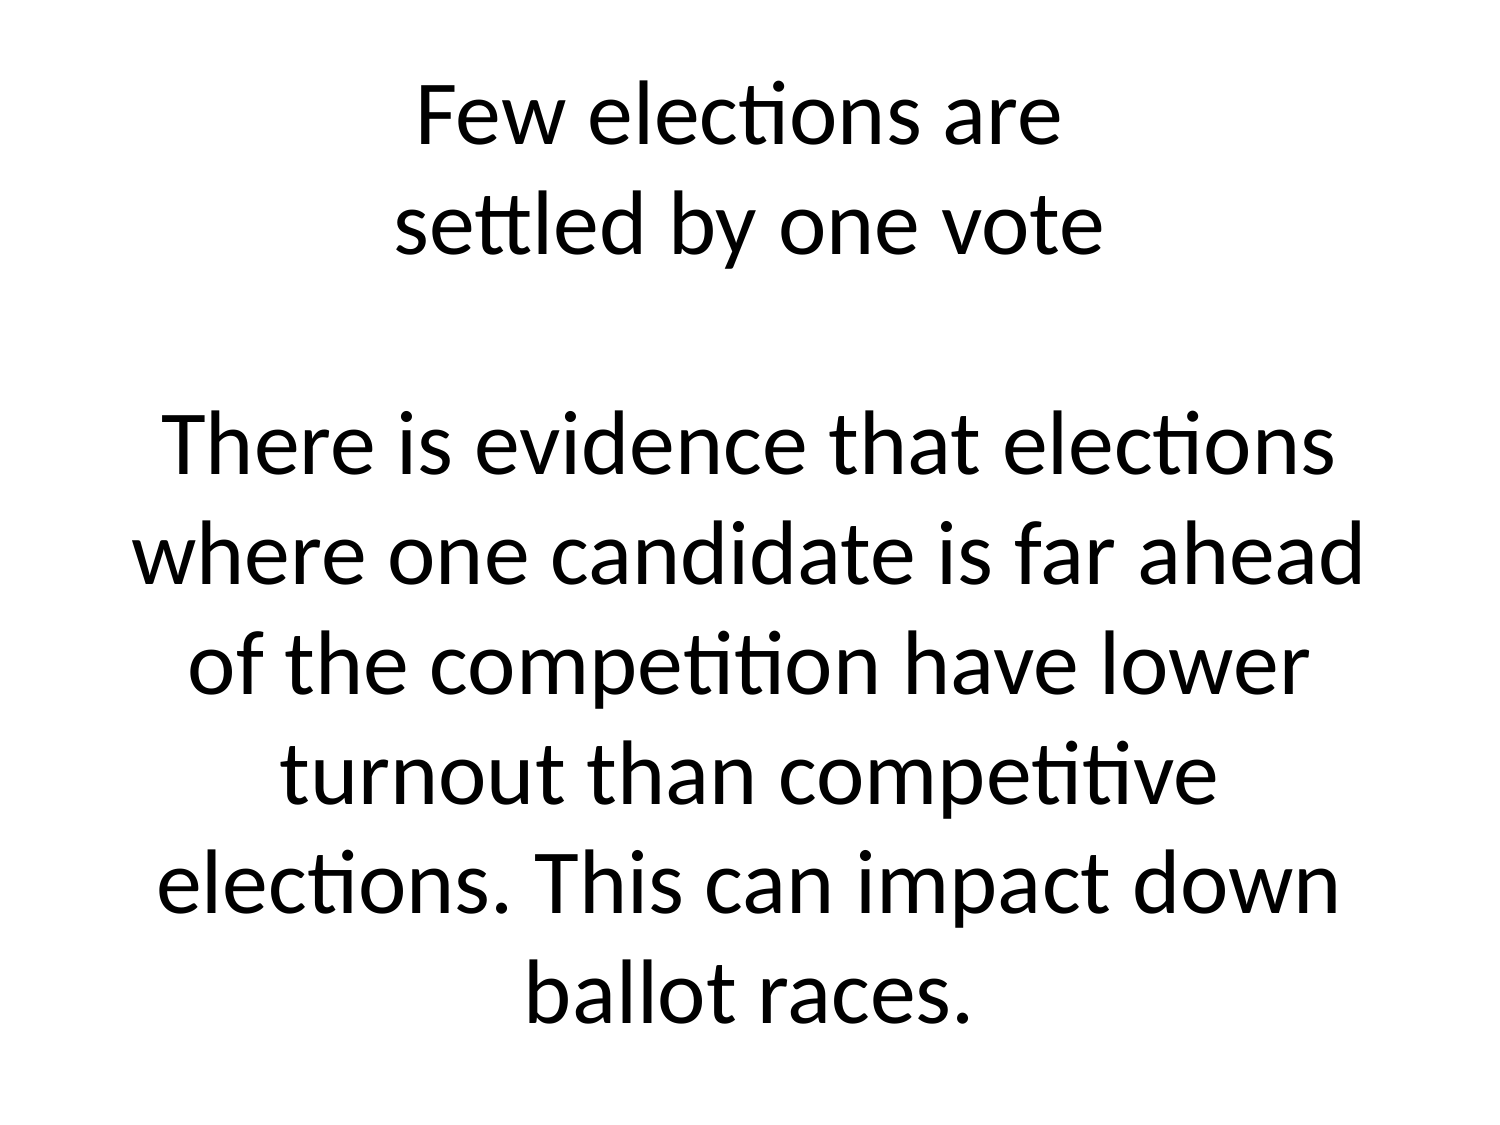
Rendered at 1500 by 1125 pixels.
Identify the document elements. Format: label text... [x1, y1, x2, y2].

title Few elections are settled by one vote There is evidence that elections where one candidate is far ahead of the competition have lower turnout than competitive elections. This can impact down ballot races. [74, 44, 1426, 1051]
